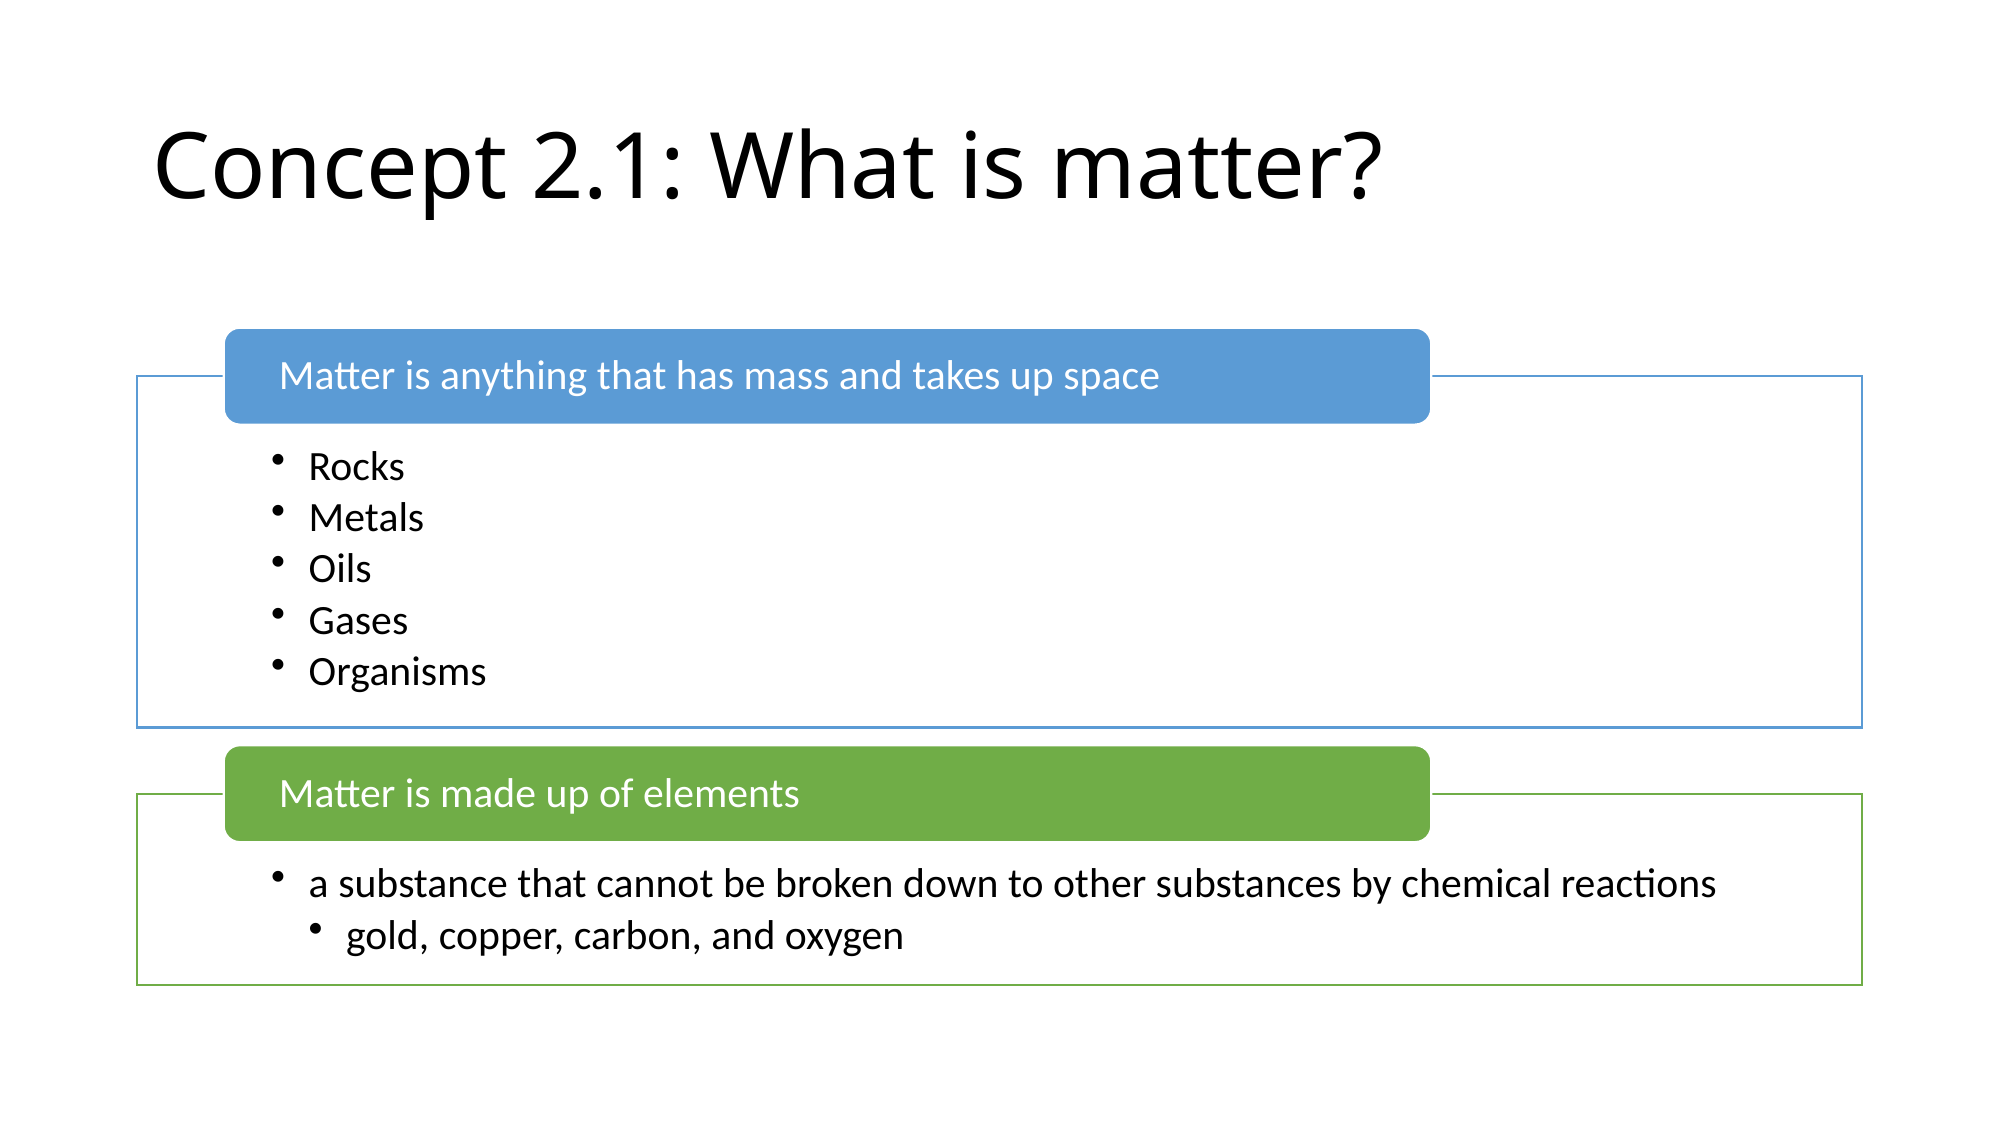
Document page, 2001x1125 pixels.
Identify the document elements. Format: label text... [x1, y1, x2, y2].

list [137, 299, 1863, 1014]
title Concept 2.1: What is matter? [137, 59, 1863, 278]
